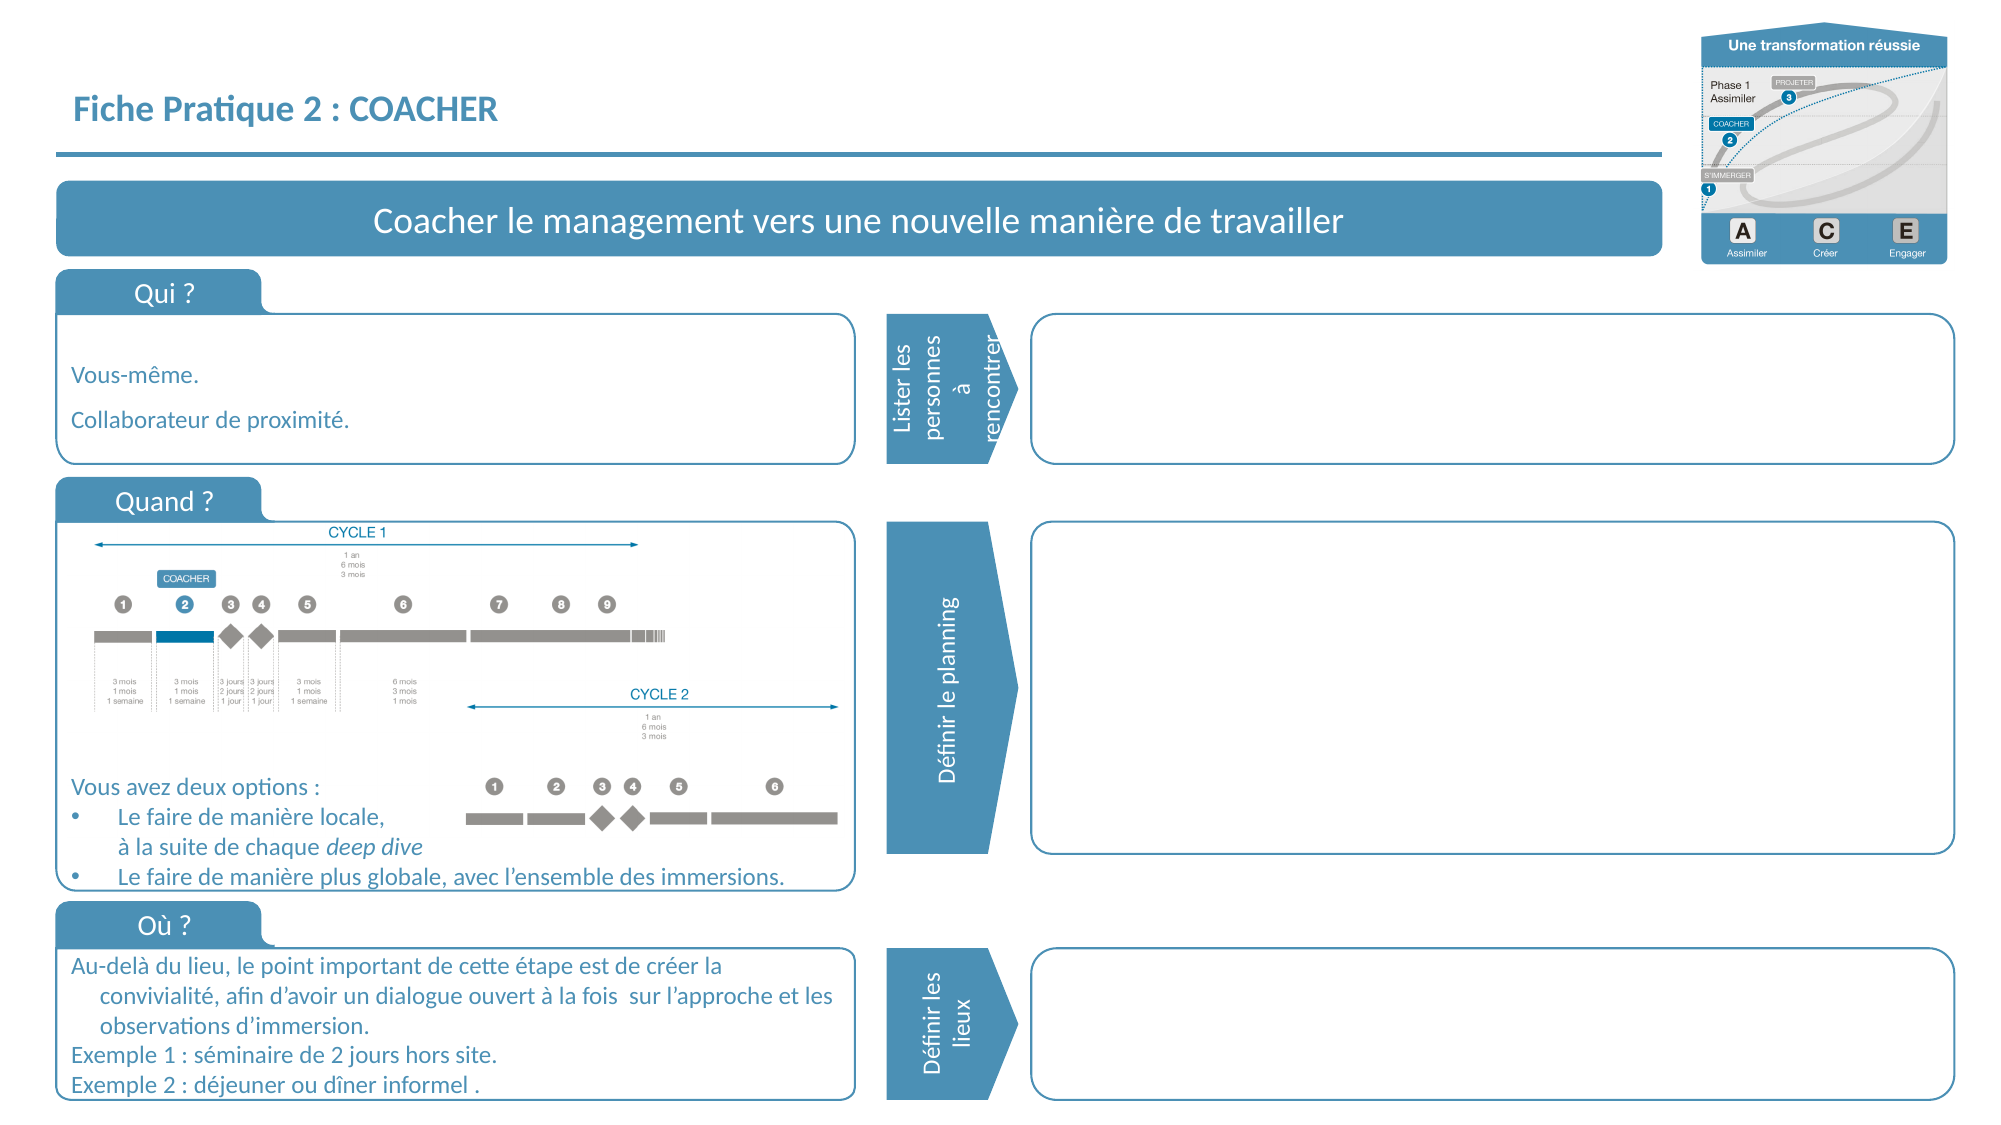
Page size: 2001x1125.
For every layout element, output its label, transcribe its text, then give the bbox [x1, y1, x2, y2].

text_box Qui ? [55, 269, 275, 316]
text_box [1030, 312, 1956, 465]
text_box Définir les lieux [885, 947, 1020, 1101]
text_box Coacher le management vers une nouvelle manière de travailler [55, 179, 1664, 258]
text_box Fiche Pratique 2 : COACHER [58, 76, 514, 136]
text_box Quand ? [55, 476, 270, 520]
text_box [1030, 947, 1956, 1101]
text_box Lister les personnes à rencontrer [885, 312, 1020, 465]
text_box Vous avez deux options : Le faire de manière locale, à la suite de chaque deep dive Le faire de manière plus globale, avec l’ensemble des immersions. [613, 520, 856, 892]
text_box [1030, 520, 1956, 855]
text_box Vous-même. Collaborateur de proximité. [613, 312, 856, 465]
picture [298, 292, 613, 1070]
text_box Vous-même. Collaborateur de proximité. [55, 312, 298, 465]
text_box Définir le planning [885, 520, 1020, 855]
picture [1693, 20, 1955, 271]
text_box Vous avez deux options : Le faire de manière locale, à la suite de chaque deep dive Le faire de manière plus globale, avec l’ensemble des immersions. [55, 520, 298, 892]
text_box Au-delà du lieu, le point important de cette étape est de créer la convivialité, afin d’avoir un dialogue ouvert à la fois sur l’approche et les observations d’immersion. Exemple 1 : séminaire de 2 jours hors site. Exemple 2 : déjeuner ou dîner informel . [55, 947, 856, 1101]
text_box Où ? [55, 901, 275, 947]
